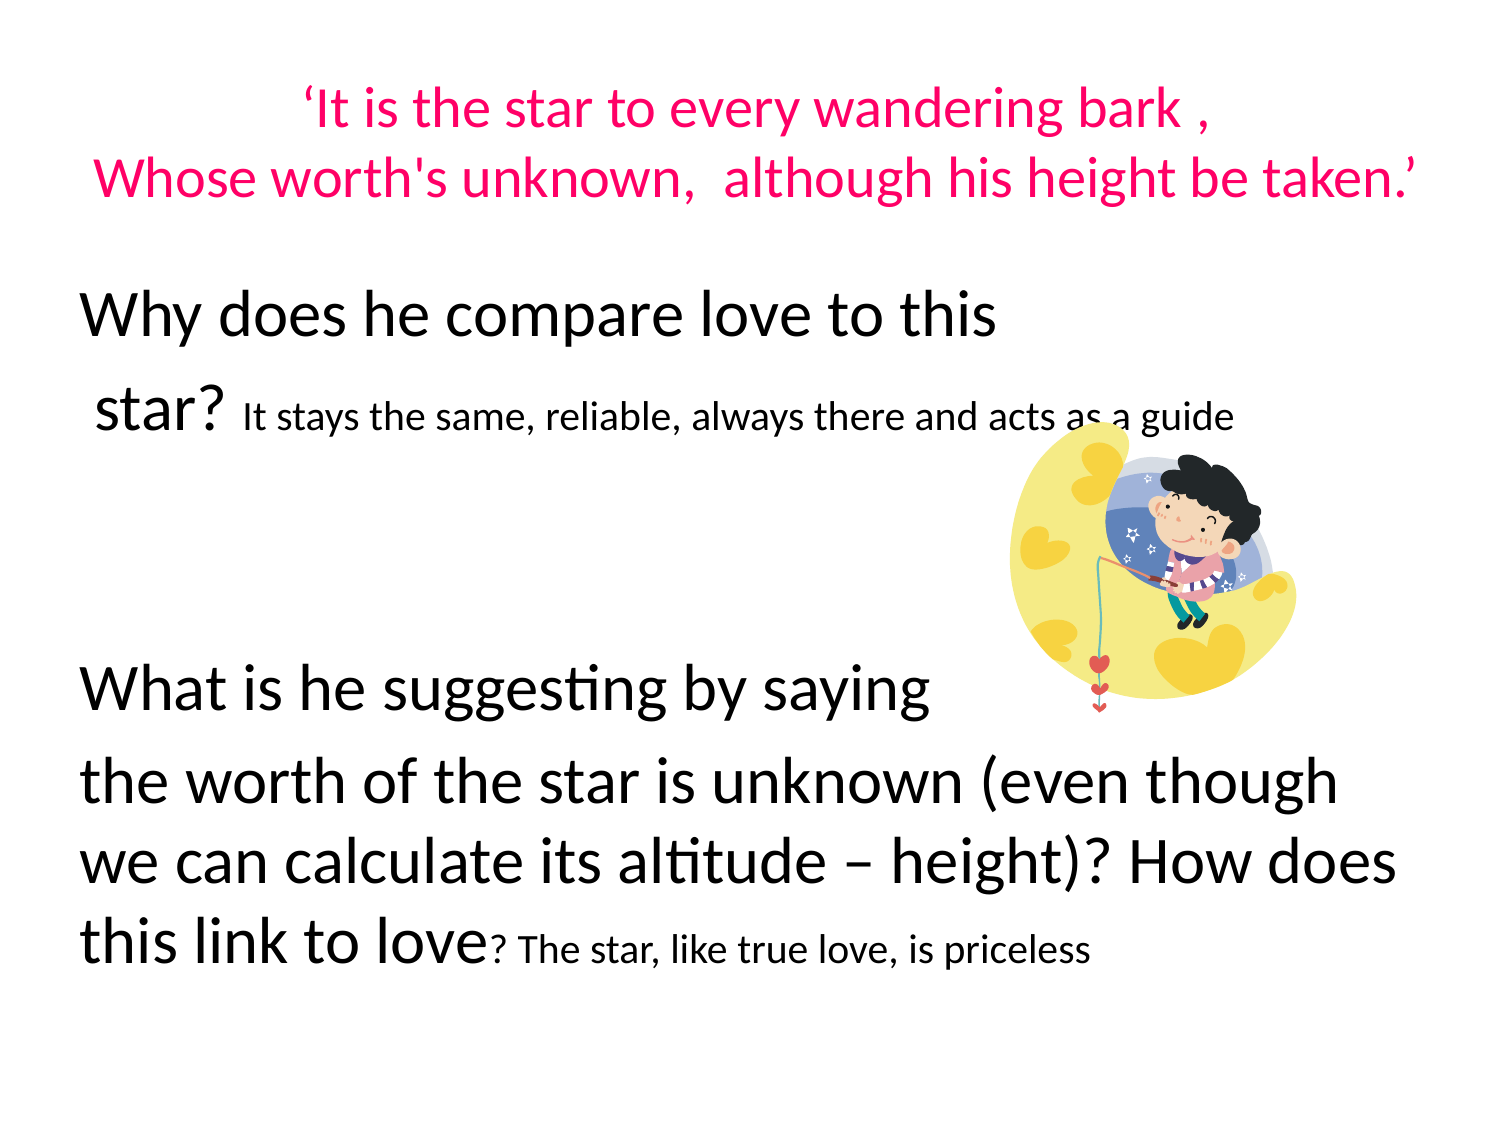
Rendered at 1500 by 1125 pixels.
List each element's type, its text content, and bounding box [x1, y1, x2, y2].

title ‘It is the star to every wandering bark , Whose worth's unknown, although his height be taken.’ [29, 45, 1483, 233]
picture [1009, 421, 1297, 713]
list Why does he compare love to this star? It stays the same, reliable, always there and acts as a guide What is he suggesting by saying the worth of the star is unknown (even though we can calculate its altitude – height)? How does this link to love? The star, like true love, is priceless [64, 262, 1425, 1005]
